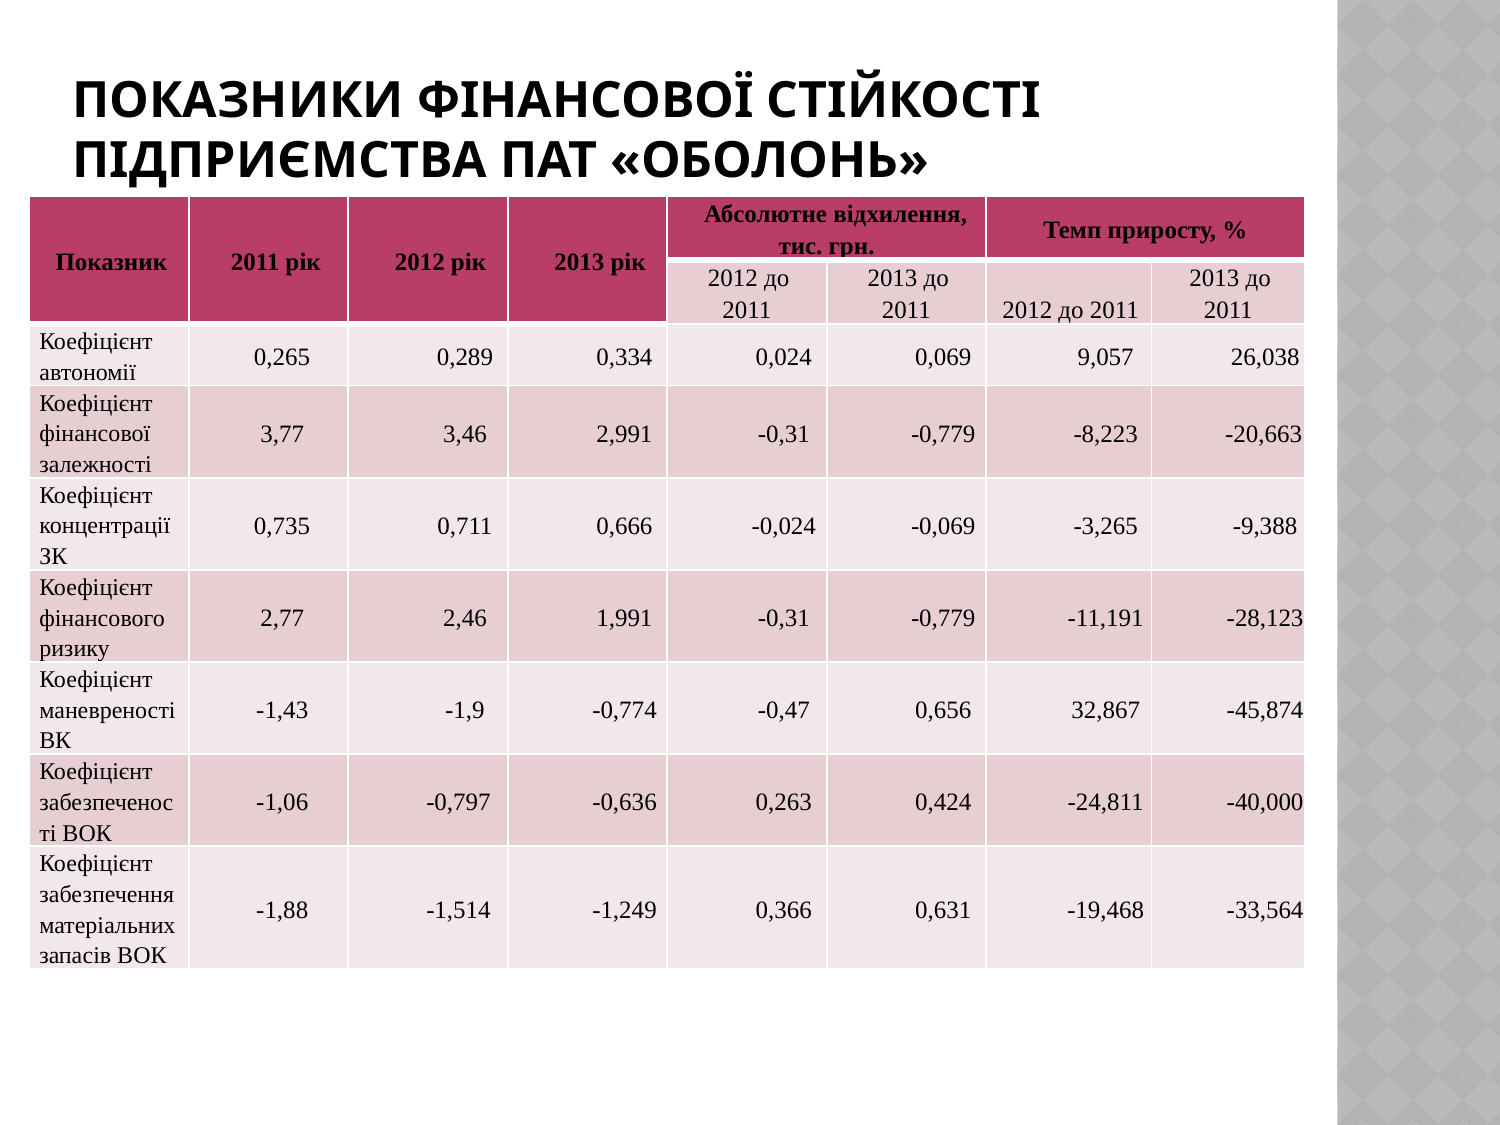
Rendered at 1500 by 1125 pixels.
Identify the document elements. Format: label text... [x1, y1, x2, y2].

table_cell 0,666 [509, 479, 666, 569]
table_cell -3,265 [987, 479, 1151, 569]
table_cell 2,77 [190, 571, 347, 661]
table_cell -45,874 [1152, 663, 1304, 753]
table_cell 0,711 [349, 479, 507, 569]
table_cell -0,797 [349, 755, 507, 845]
table_cell -9,388 [1152, 479, 1304, 569]
table_cell 3,77 [190, 386, 347, 477]
table_cell 2013 до 2011 [1152, 263, 1304, 323]
table_cell -24,811 [987, 755, 1151, 845]
title Показники фінансової стійкості підприємства ПАТ «Оболонь» [64, 0, 1253, 188]
table_cell -28,123 [1152, 571, 1304, 661]
table_cell Коефіцієнт концентрації ЗК [30, 479, 188, 569]
table_cell -1,249 [509, 847, 666, 968]
table_cell -1,514 [349, 847, 507, 968]
table_cell 0,735 [190, 479, 347, 569]
table_cell -1,06 [190, 755, 347, 845]
table_cell -0,636 [509, 755, 666, 845]
table_cell 0,265 [190, 327, 347, 385]
table_header 2011 рік [190, 197, 347, 321]
table_cell 2,46 [349, 571, 507, 661]
table_cell 2013 до 2011 [828, 263, 985, 323]
table_cell 0,334 [509, 327, 666, 385]
table_header Темп приросту, % [987, 197, 1304, 257]
table_cell 0,656 [828, 663, 985, 753]
table_cell 0 [1337, 0, 1500, 1125]
table_cell -0,774 [509, 663, 666, 753]
table_cell 2012 до 2011 [987, 263, 1151, 323]
table_cell 0,024 [668, 325, 826, 385]
table_cell -33,564 [1152, 847, 1304, 968]
table_cell 0,289 [349, 327, 507, 385]
table_cell -0,31 [668, 571, 826, 661]
table_cell -0,069 [828, 479, 985, 569]
table_cell -0,024 [668, 479, 826, 569]
table_cell 3,46 [349, 386, 507, 477]
table_header Абсолютне відхилення, тис. грн. [668, 197, 985, 257]
table_header Показник [30, 197, 188, 321]
table_cell Коефіцієнт фінансового ризику [30, 571, 188, 661]
table_header 2012 рік [349, 197, 507, 321]
table_cell -0,31 [668, 386, 826, 477]
table_cell 0,424 [828, 755, 985, 845]
table_cell 2,991 [509, 386, 666, 477]
table_header 2013 рік [509, 197, 666, 321]
table_cell -1,88 [190, 847, 347, 968]
table_cell 0,366 [668, 847, 826, 968]
table_cell Коефіцієнт забезпечення матеріальних запасів ВОК [30, 847, 188, 968]
table_cell Коефіцієнт забезпеченості ВОК [30, 755, 188, 845]
table_cell -0,779 [828, 571, 985, 661]
table_cell 0,069 [828, 325, 985, 385]
table_cell -11,191 [987, 571, 1151, 661]
table_cell 26,038 [1152, 325, 1304, 385]
table_cell -0,47 [668, 663, 826, 753]
table_cell 0,263 [668, 755, 826, 845]
table_cell -0,779 [828, 386, 985, 477]
table_cell Коефіцієнт автономії [30, 327, 188, 385]
table_cell -40,000 [1152, 755, 1304, 845]
table_cell -20,663 [1152, 386, 1304, 477]
table_cell -19,468 [987, 847, 1151, 968]
table_cell -8,223 [987, 386, 1151, 477]
table_cell -1,43 [190, 663, 347, 753]
table_cell 0,631 [828, 847, 985, 968]
table_cell 32,867 [987, 663, 1151, 753]
table_cell Коефіцієнт фінансової залежності [30, 386, 188, 477]
table_cell 9,057 [987, 325, 1151, 385]
table_cell 1,991 [509, 571, 666, 661]
table_cell -1,9 [349, 663, 507, 753]
table_cell Коефіцієнт маневреності ВК [30, 663, 188, 753]
table_cell 2012 до 2011 [668, 263, 826, 323]
